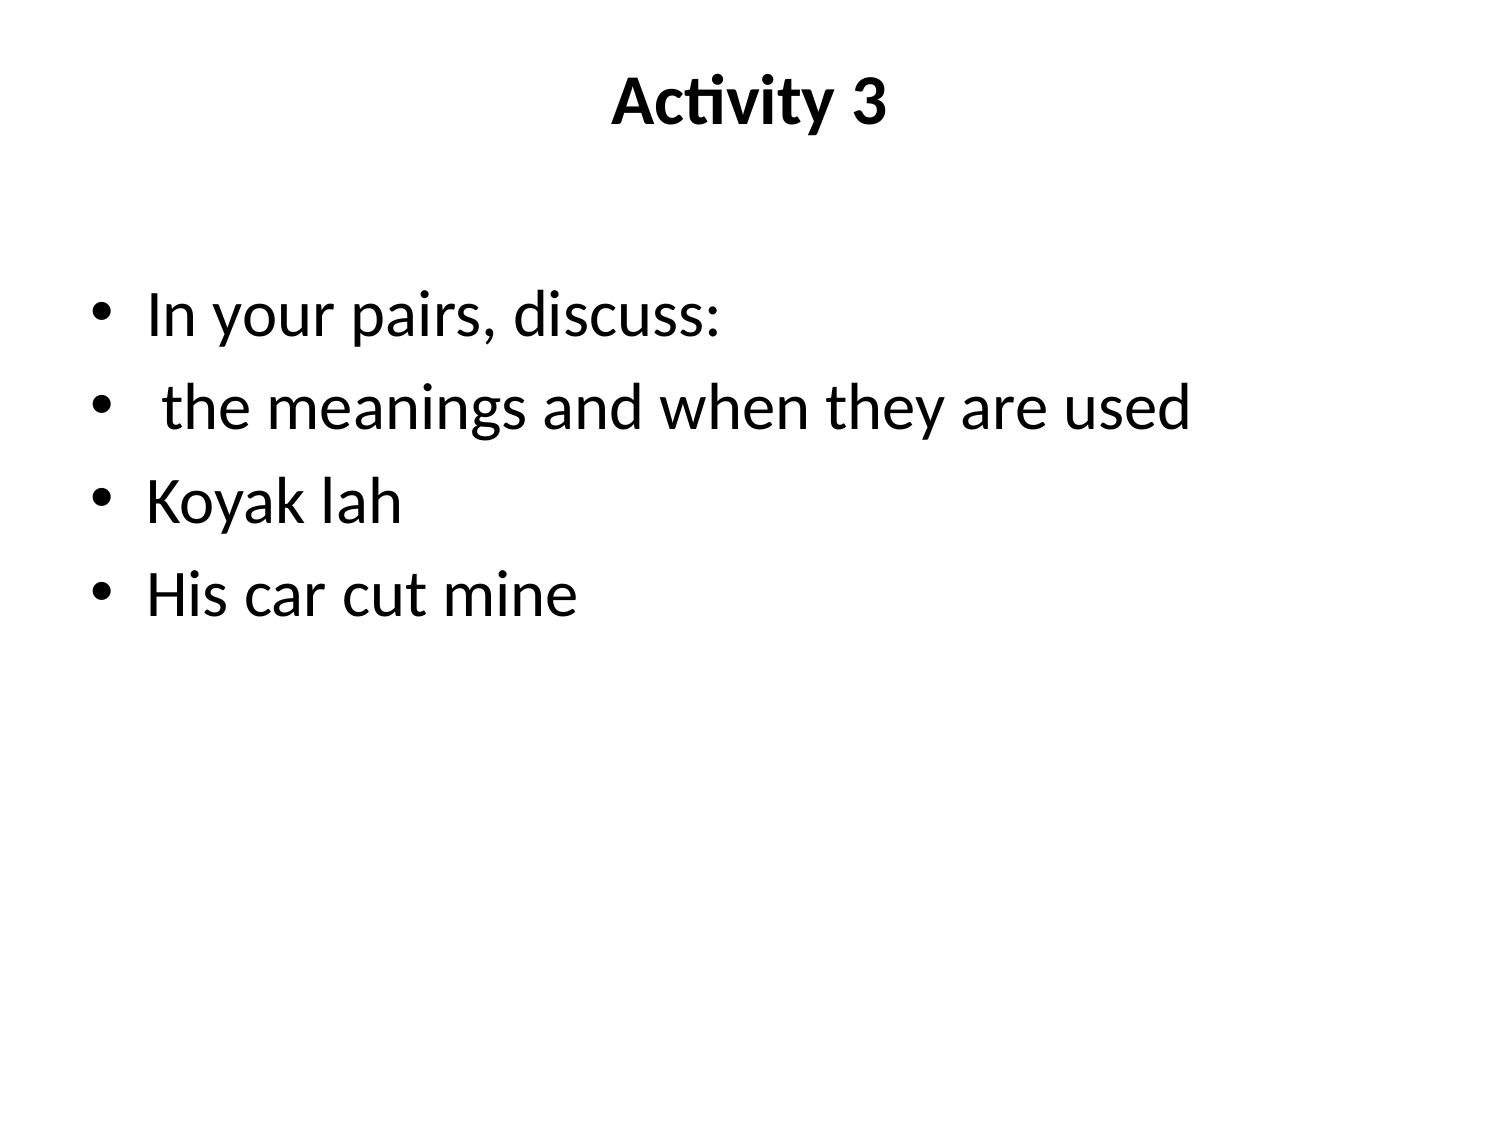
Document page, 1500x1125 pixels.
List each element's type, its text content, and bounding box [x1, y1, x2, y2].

title Activity 3 [75, 45, 1425, 233]
list In your pairs, discuss: the meanings and when they are used Koyak lah His car cut mine [75, 262, 1425, 1005]
